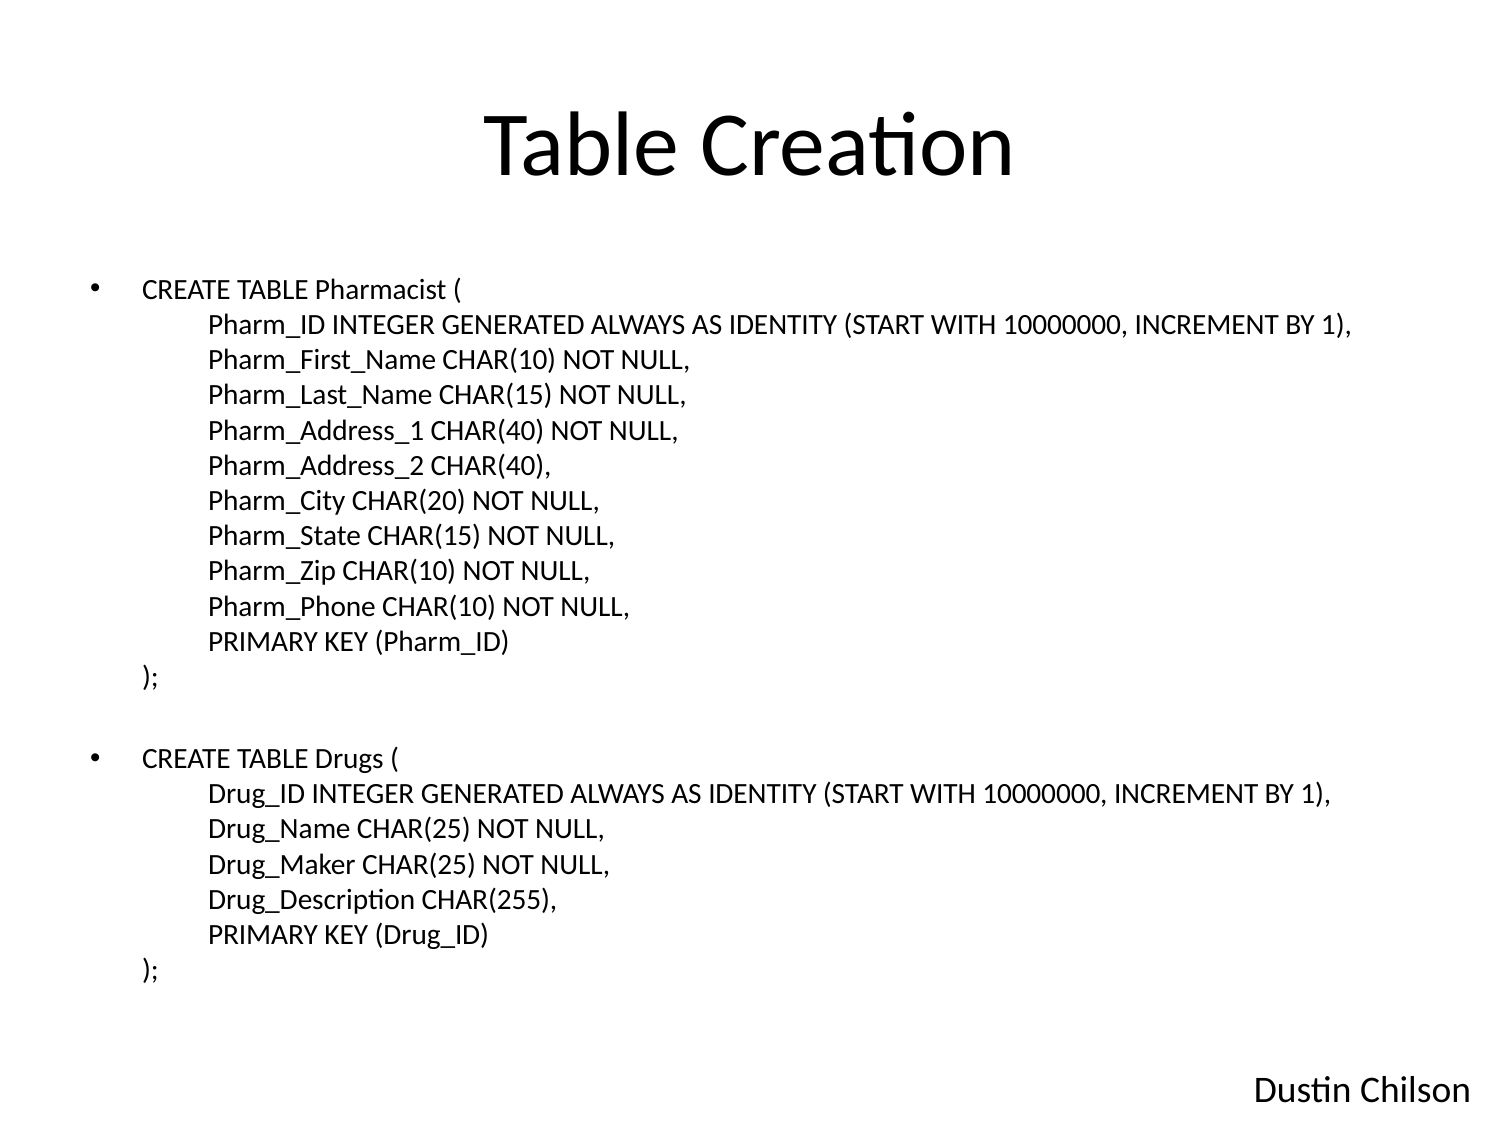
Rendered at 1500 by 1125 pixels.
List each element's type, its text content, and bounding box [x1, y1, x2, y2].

list CREATE TABLE Pharmacist ( Pharm_ID INTEGER GENERATED ALWAYS AS IDENTITY (START WITH 10000000, INCREMENT BY 1), Pharm_First_Name CHAR(10) NOT NULL, Pharm_Last_Name CHAR(15) NOT NULL, Pharm_Address_1 CHAR(40) NOT NULL, Pharm_Address_2 CHAR(40), Pharm_City CHAR(20) NOT NULL, Pharm_State CHAR(15) NOT NULL, Pharm_Zip CHAR(10) NOT NULL, Pharm_Phone CHAR(10) NOT NULL, PRIMARY KEY (Pharm_ID) ); CREATE TABLE Drugs ( Drug_ID INTEGER GENERATED ALWAYS AS IDENTITY (START WITH 10000000, INCREMENT BY 1), Drug_Name CHAR(25) NOT NULL, Drug_Maker CHAR(25) NOT NULL, Drug_Description CHAR(255), PRIMARY KEY (Drug_ID) ); [75, 262, 1425, 1005]
text_box Dustin Chilson [1239, 1057, 1487, 1118]
title Table Creation [75, 45, 1425, 233]
